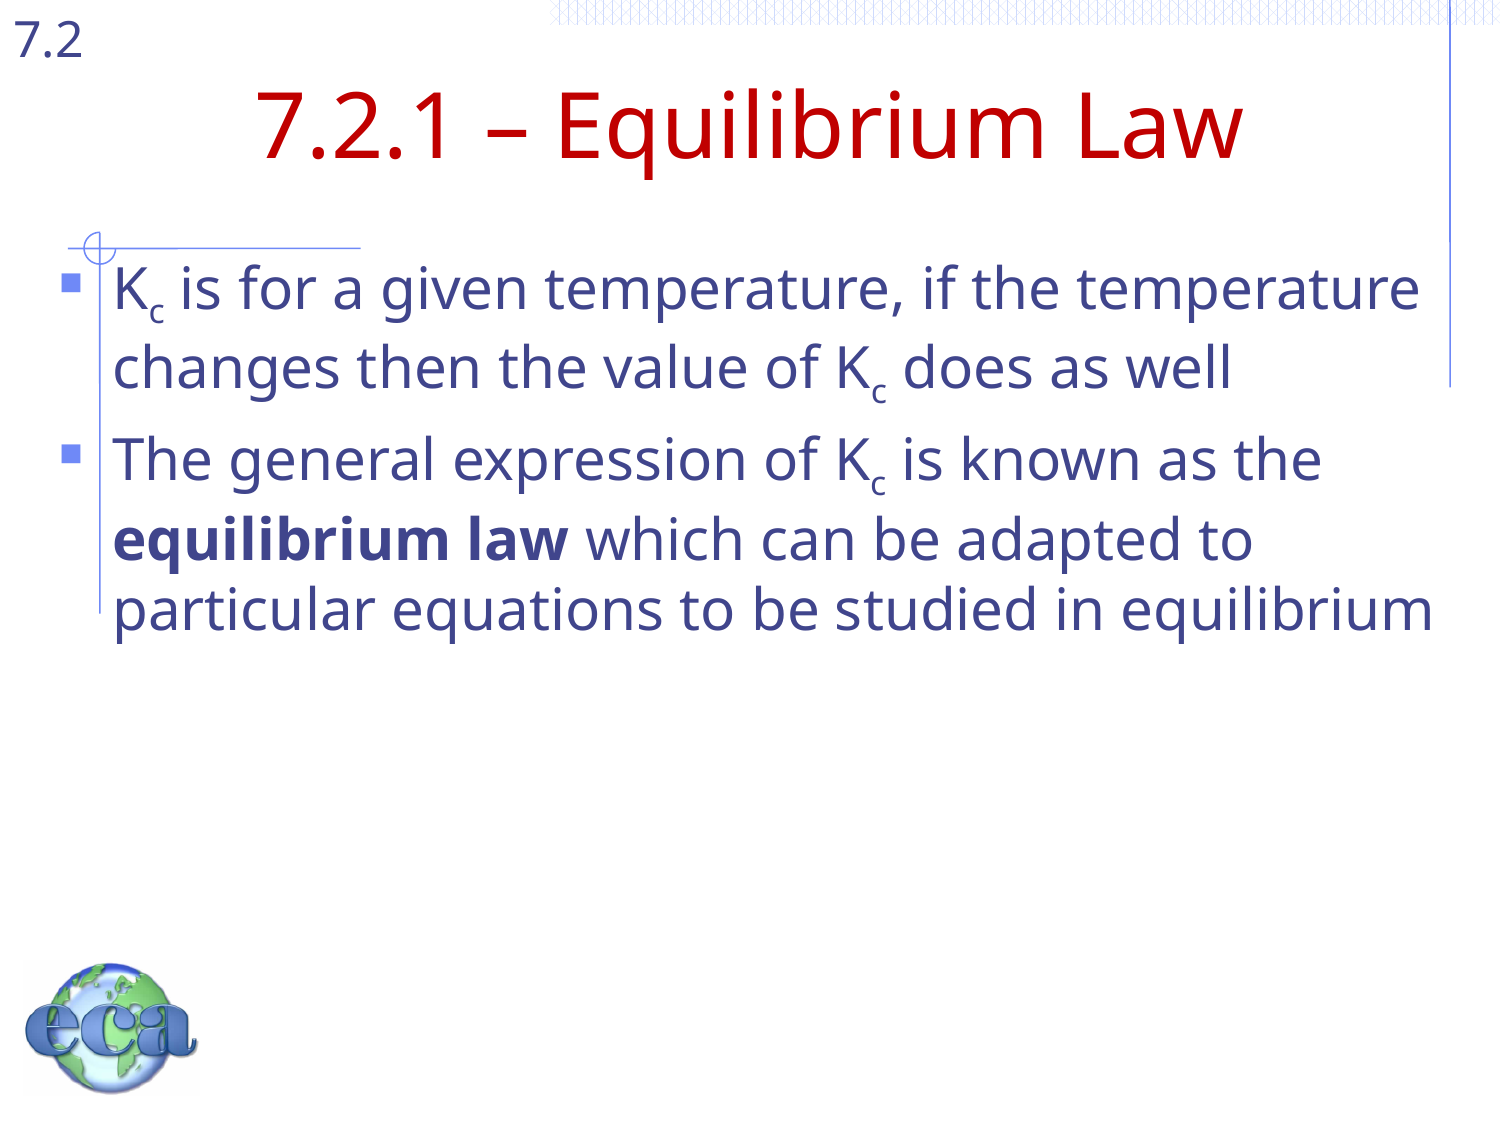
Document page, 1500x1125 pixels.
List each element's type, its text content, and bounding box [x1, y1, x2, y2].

picture [23, 960, 200, 1096]
title 7.2.1 – Equilibrium Law [17, 49, 1483, 185]
